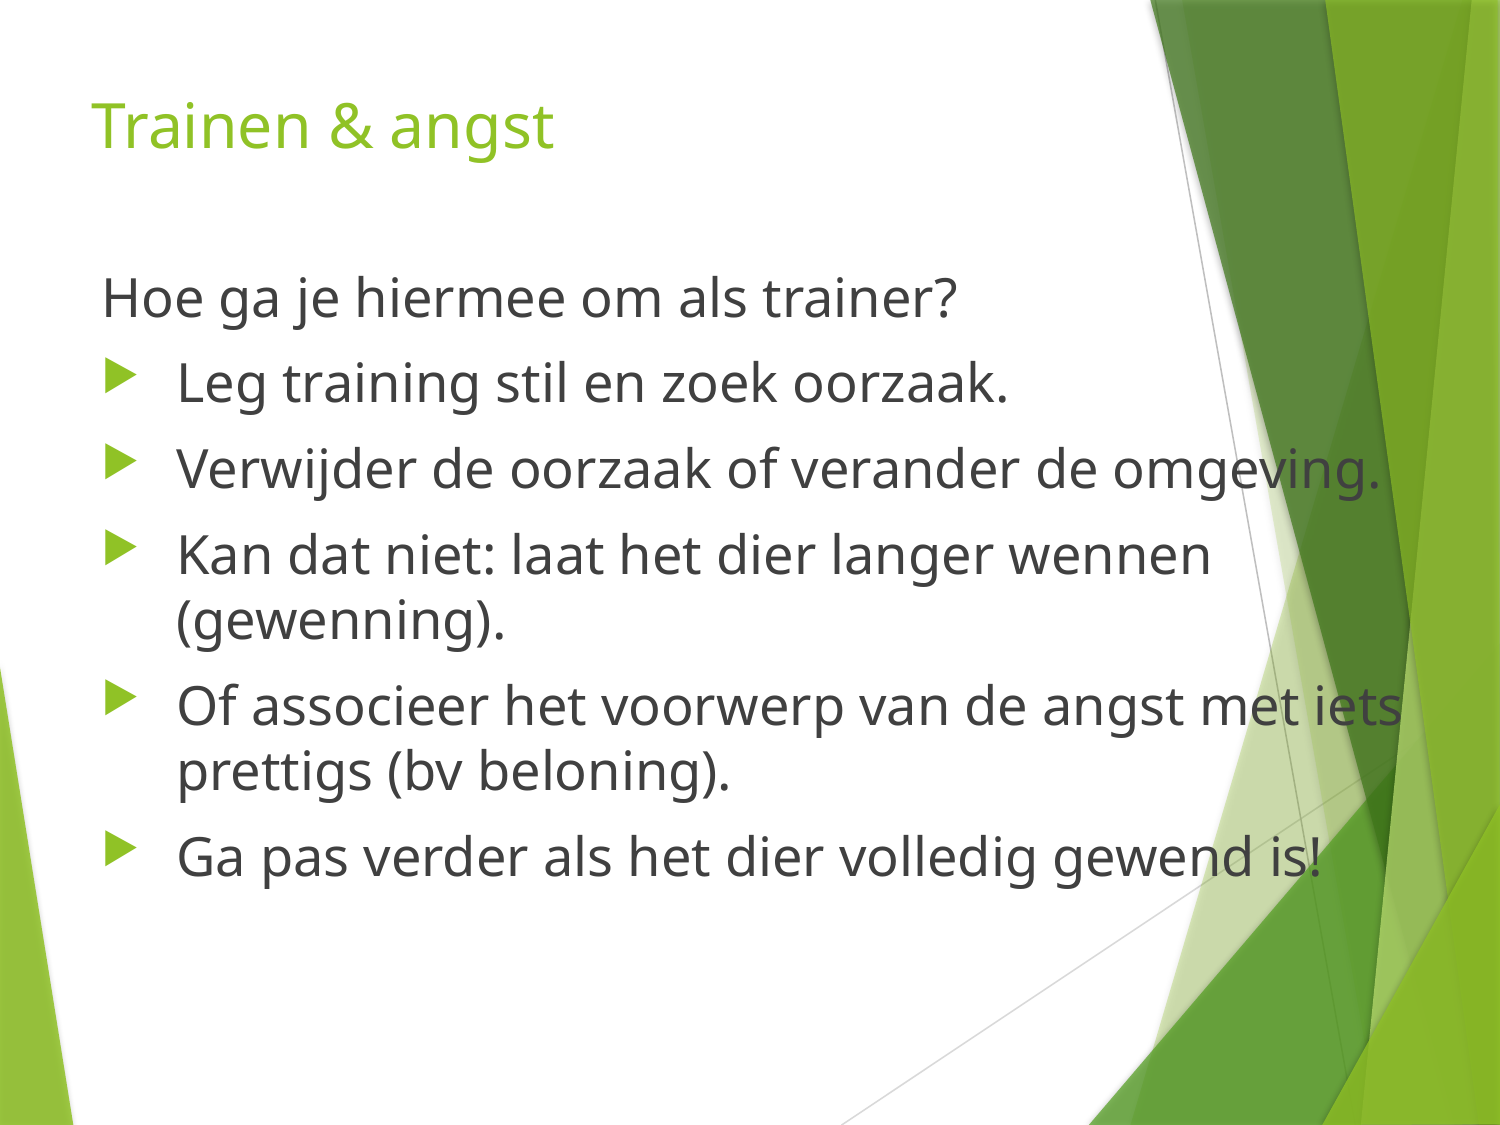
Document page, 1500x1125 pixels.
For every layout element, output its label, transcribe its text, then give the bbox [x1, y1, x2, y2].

title Trainen & angst [76, 78, 1427, 208]
list Hoe ga je hiermee om als trainer? Leg training stil en zoek oorzaak. Verwijder de oorzaak of verander de omgeving. Kan dat niet: laat het dier langer wennen (gewenning). Of associeer het voorwerp van de angst met iets prettigs (bv beloning). Ga pas verder als het dier volledig gewend is! [76, 255, 1427, 998]
